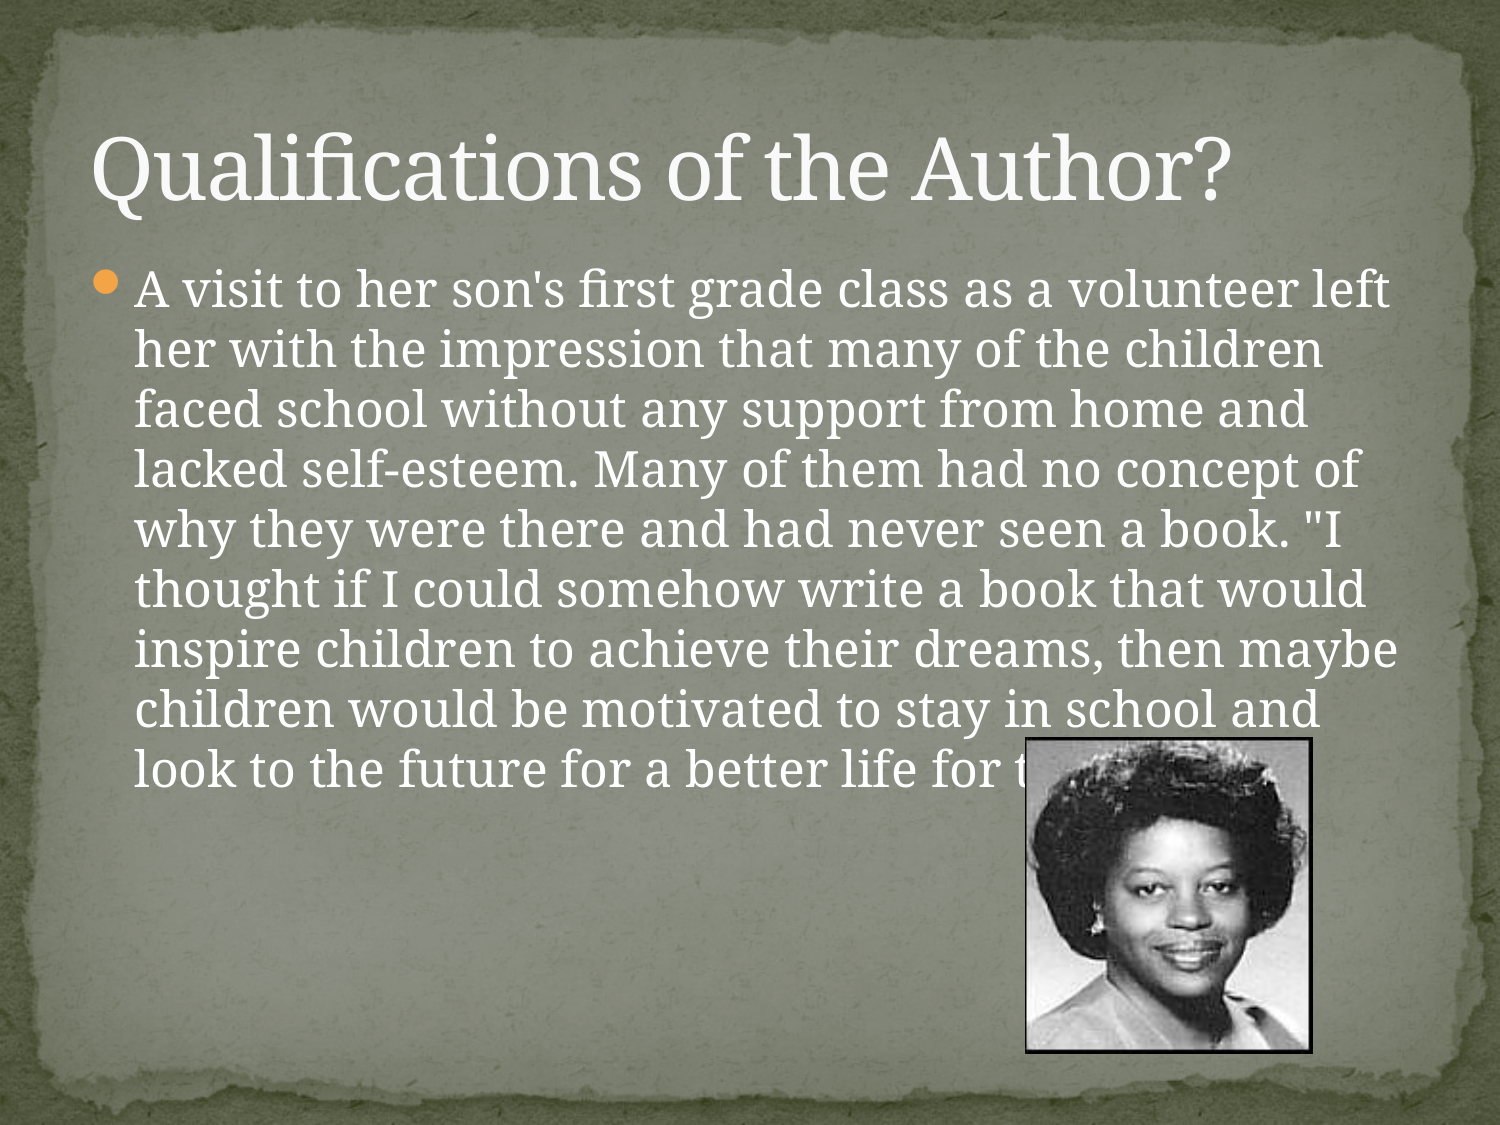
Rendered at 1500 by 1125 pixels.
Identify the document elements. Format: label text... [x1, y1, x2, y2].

list A visit to her son's first grade class as a volunteer left her with the impression that many of the children faced school without any support from home and lacked self-esteem. Many of them had no concept of why they were there and had never seen a book. "I thought if I could somehow write a book that would inspire children to achieve their dreams, then maybe children would be motivated to stay in school and look to the future for a better life for themselves." [75, 249, 1425, 1000]
picture [1025, 737, 1313, 1054]
title Qualifications of the Author? [74, 24, 1425, 225]
